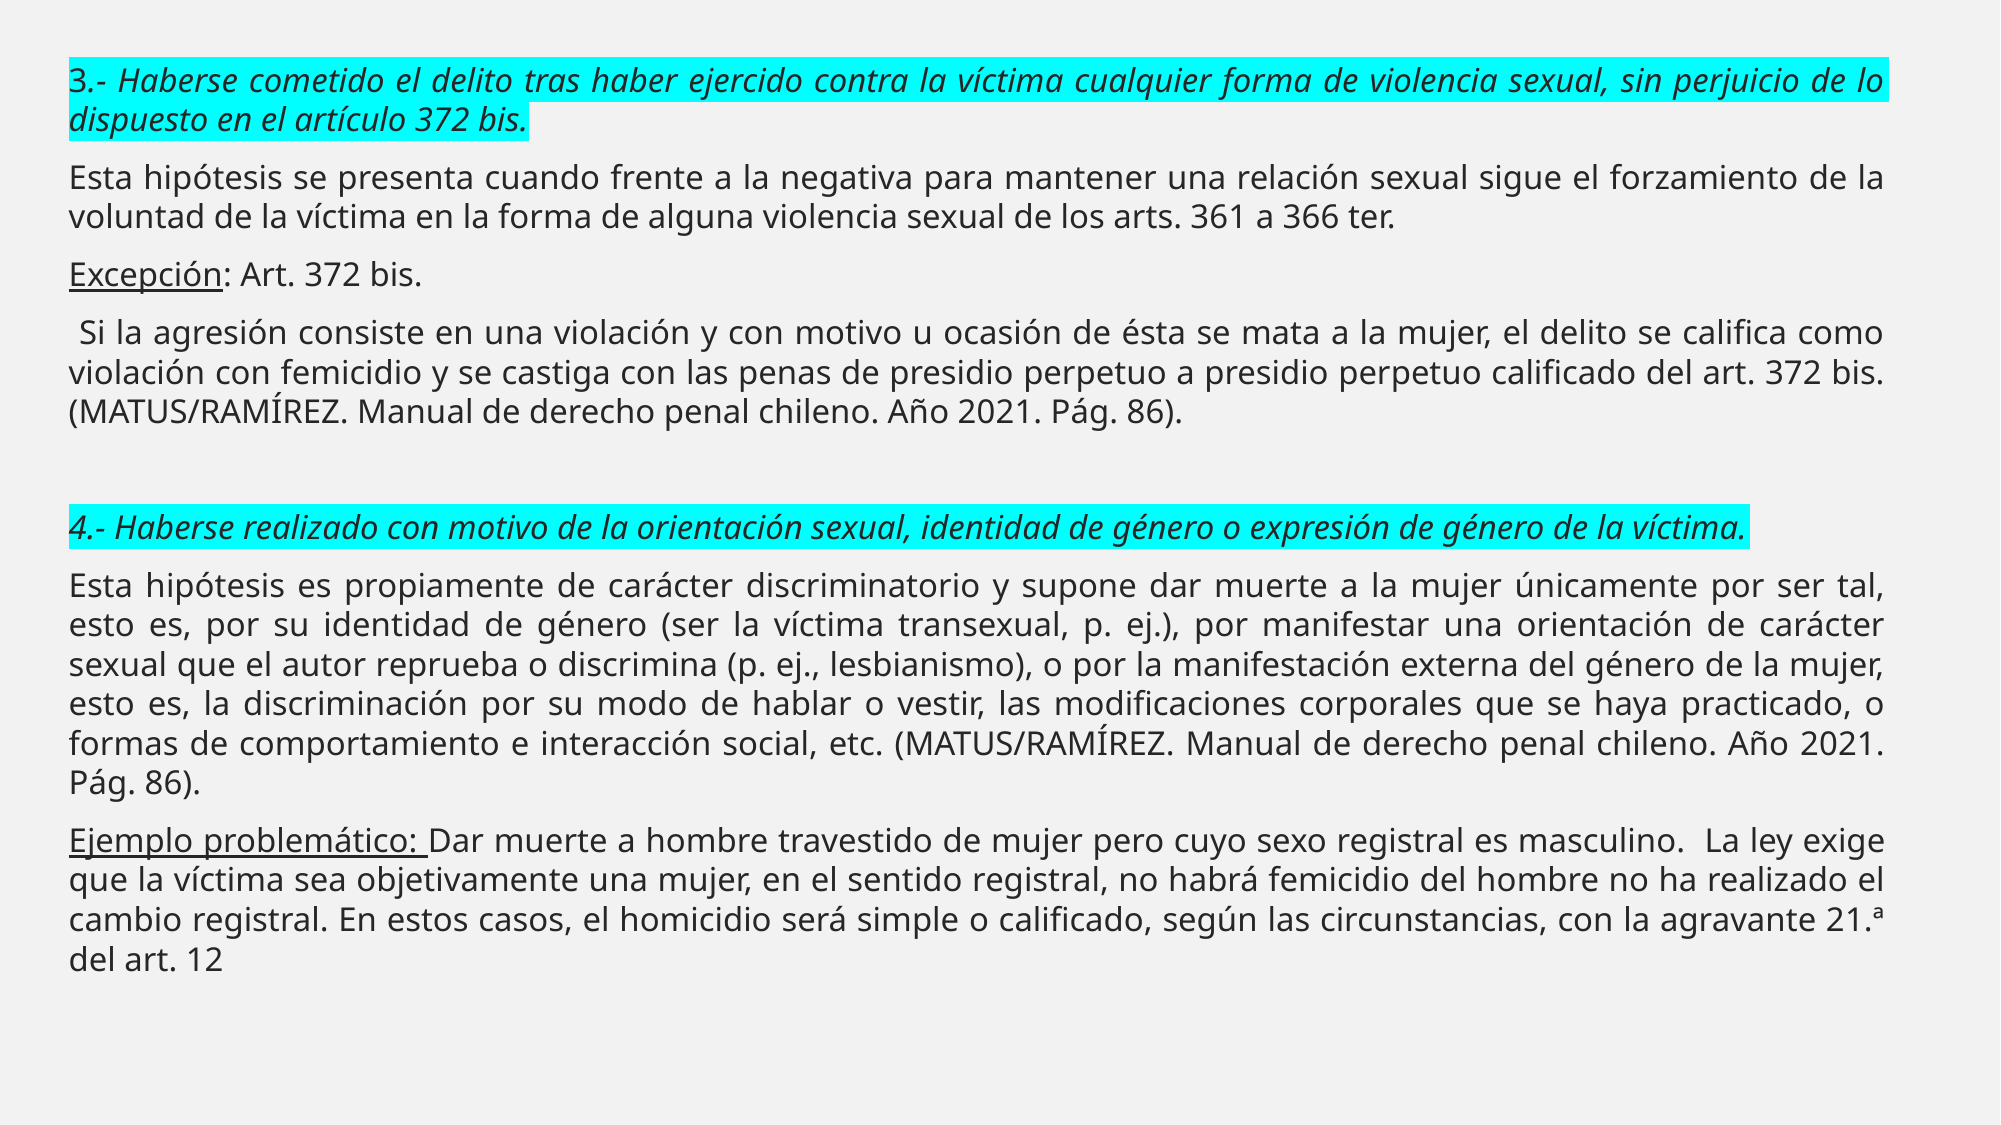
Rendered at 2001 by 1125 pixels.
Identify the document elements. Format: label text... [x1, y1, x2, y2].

list 3.- Haberse cometido el delito tras haber ejercido contra la víctima cualquier forma de violencia sexual, sin perjuicio de lo dispuesto en el artículo 372 bis. Esta hipótesis se presenta cuando frente a la negativa para mantener una relación sexual sigue el forzamiento de la voluntad de la víctima en la forma de alguna violencia sexual de los arts. 361 a 366 ter. Excepción: Art. 372 bis. Si la agresión consiste en una violación y con motivo u ocasión de ésta se mata a la mujer, el delito se califica como violación con femicidio y se castiga con las penas de presidio perpetuo a presidio perpetuo calificado del art. 372 bis. (MATUS/RAMÍREZ. Manual de derecho penal chileno. Año 2021. Pág. 86). 4.- Haberse realizado con motivo de la orientación sexual, identidad de género o expresión de género de la víctima. Esta hipótesis es propiamente de carácter discriminatorio y supone dar muerte a la mujer únicamente por ser tal, esto es, por su identidad de género (ser la víctima transexual, p. ej.), por manifestar una orientación de carácter sexual que el autor reprueba o discrimina (p. ej., lesbianismo), o por la manifestación externa del género de la mujer, esto es, la discriminación por su modo de hablar o vestir, las modificaciones corporales que se haya practicado, o formas de comportamiento e interacción social, etc. (MATUS/RAMÍREZ. Manual de derecho penal chileno. Año 2021. Pág. 86). Ejemplo problemático: Dar muerte a hombre travestido de mujer pero cuyo sexo registral es masculino. La ley exige que la víctima sea objetivamente una mujer, en el sentido registral, no habrá femicidio del hombre no ha realizado el cambio registral. En estos casos, el homicidio será simple o calificado, según las circunstancias, con la agravante 21.ª del art. 12 [53, 51, 1904, 997]
